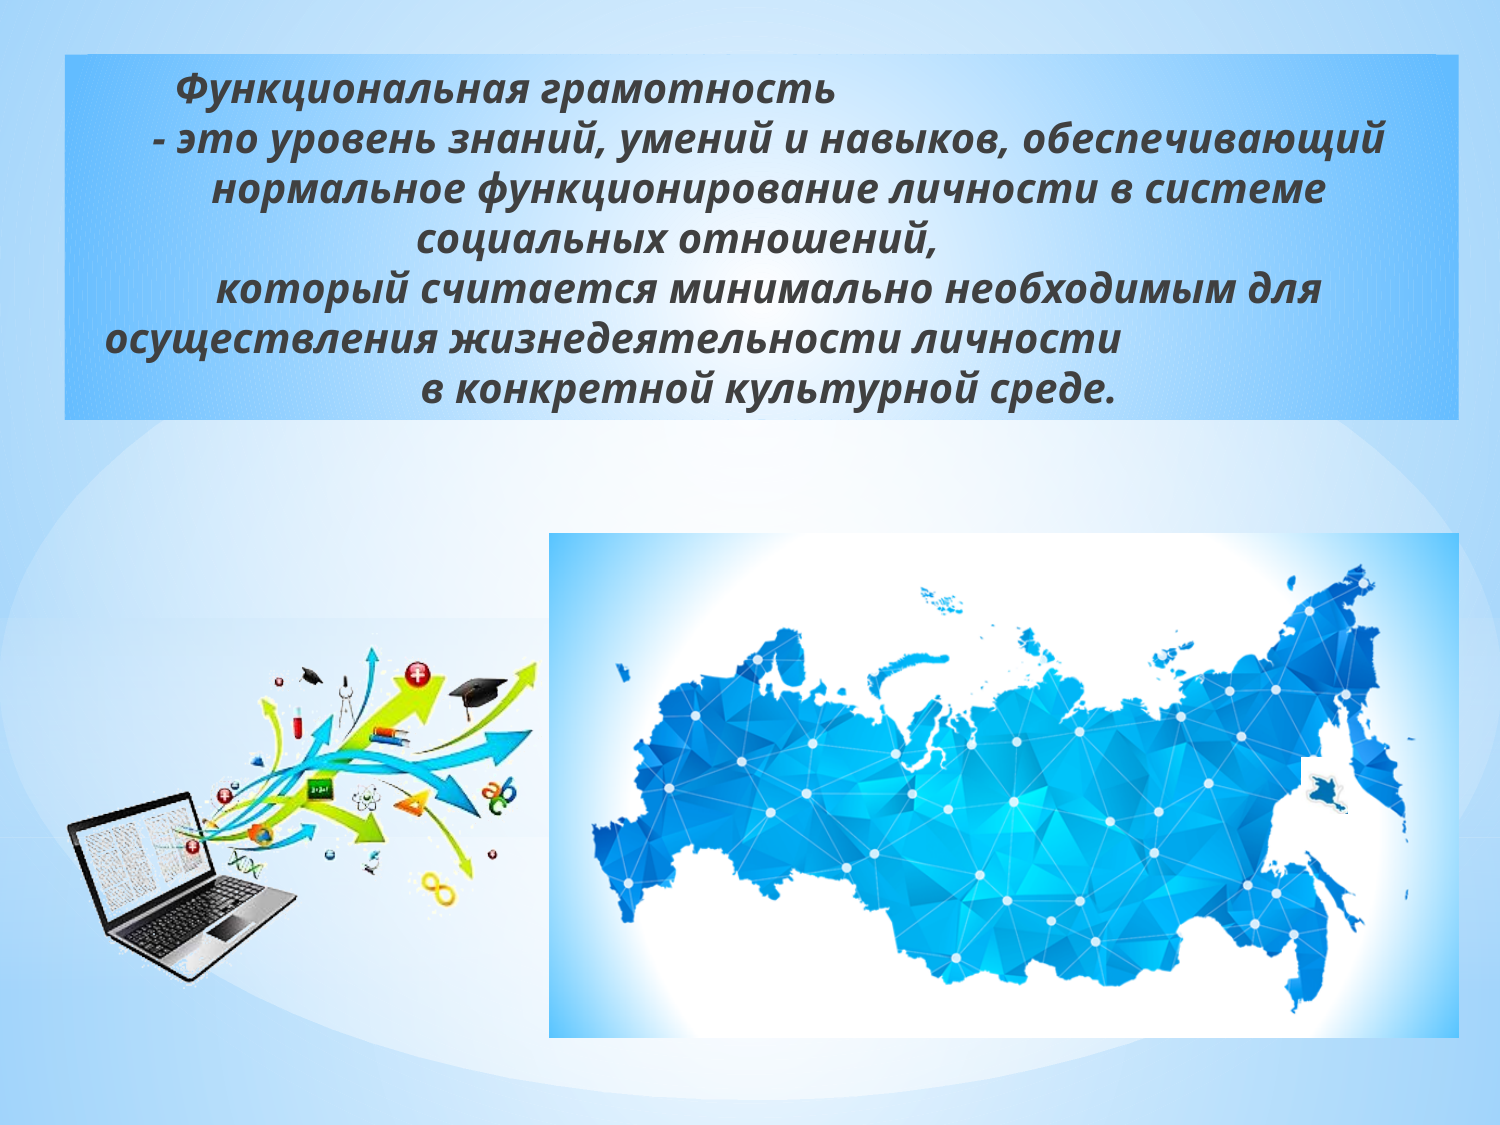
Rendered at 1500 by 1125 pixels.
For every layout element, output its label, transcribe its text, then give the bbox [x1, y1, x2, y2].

text_box Функциональная грамотность - это уровень знаний, умений и навыков, обеспечивающий нормальное функционирование личности в системе социальных отношений, который считается минимально необходимым для осуществления жизнедеятельности личности в конкретной культурной среде. [64, 54, 1459, 420]
picture [62, 532, 1459, 1039]
